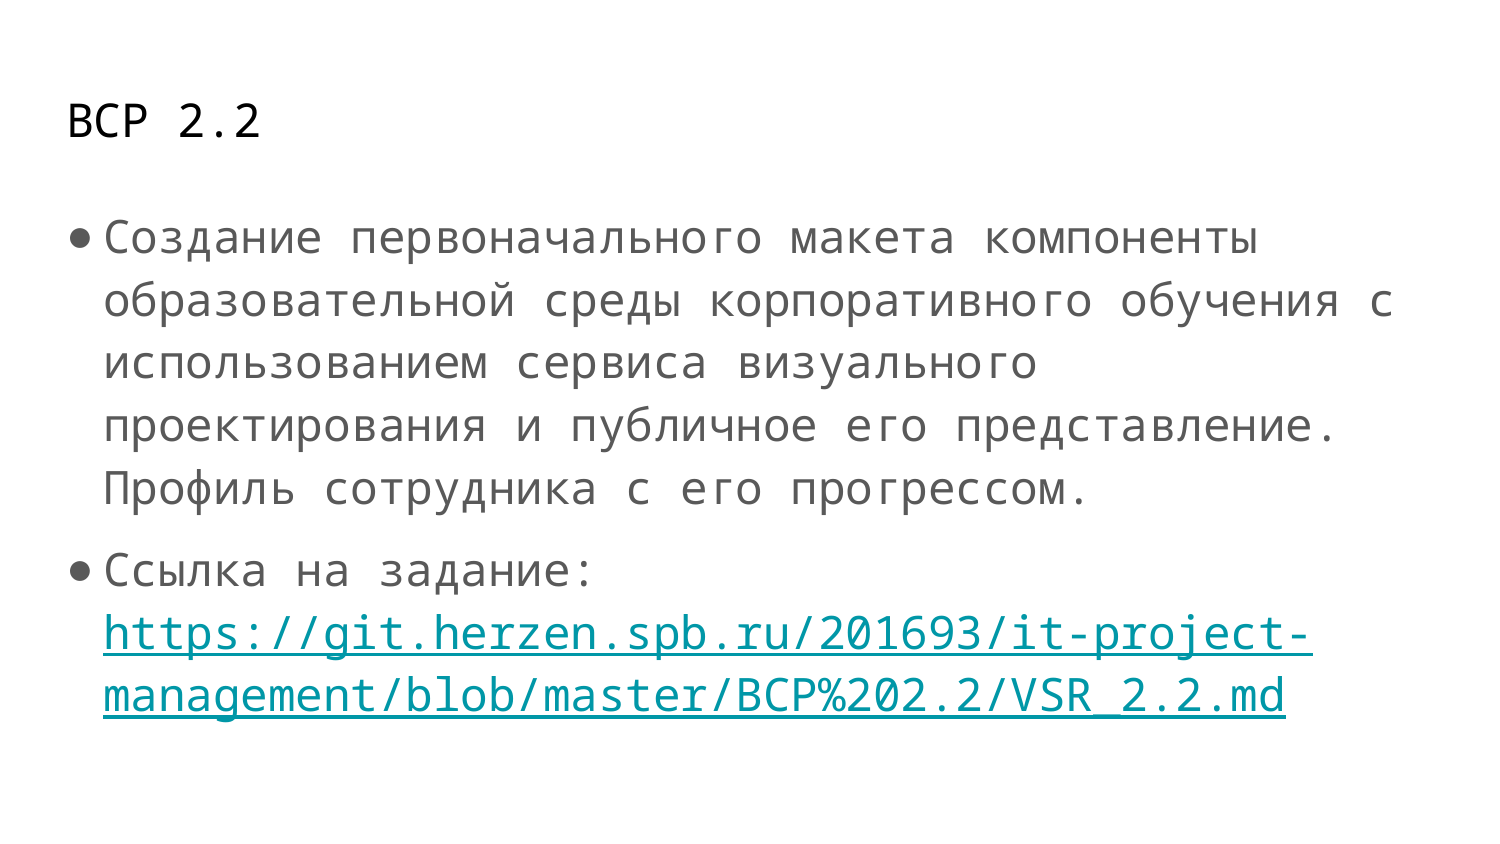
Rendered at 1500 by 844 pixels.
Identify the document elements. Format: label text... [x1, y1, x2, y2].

list Создание первоначального макета компоненты образовательной среды корпоративного обучения с использованием сервиса визуального проектирования и публичное его представление. Профиль сотрудника с его прогрессом. Ссылка на задание: https://git.herzen.spb.ru/201693/it-project-management/blob/master/ВСР%202.2/VSR_2.2.md [51, 189, 1449, 750]
title ВСР 2.2 [51, 72, 1449, 167]
